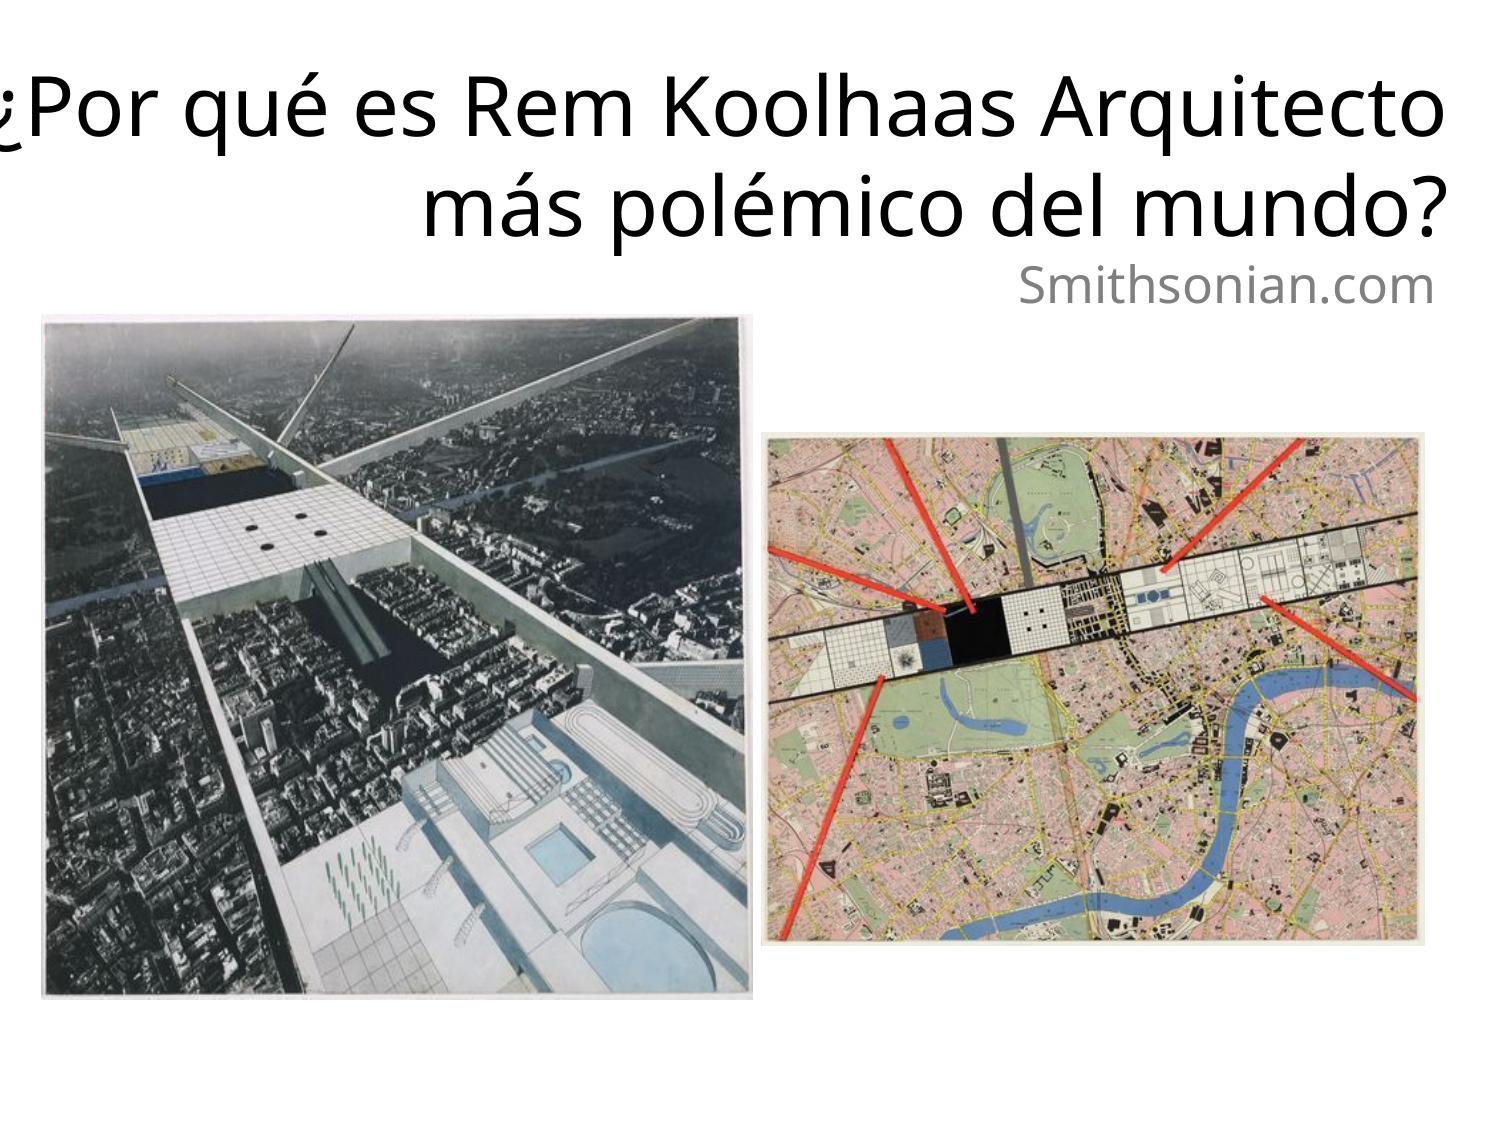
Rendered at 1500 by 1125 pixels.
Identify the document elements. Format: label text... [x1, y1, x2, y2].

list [41, 314, 753, 1000]
title ¿Por qué es Rem Koolhaas Arquitecto más polémico del mundo? Smithsonian.com [0, 42, 1465, 324]
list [761, 432, 1425, 946]
